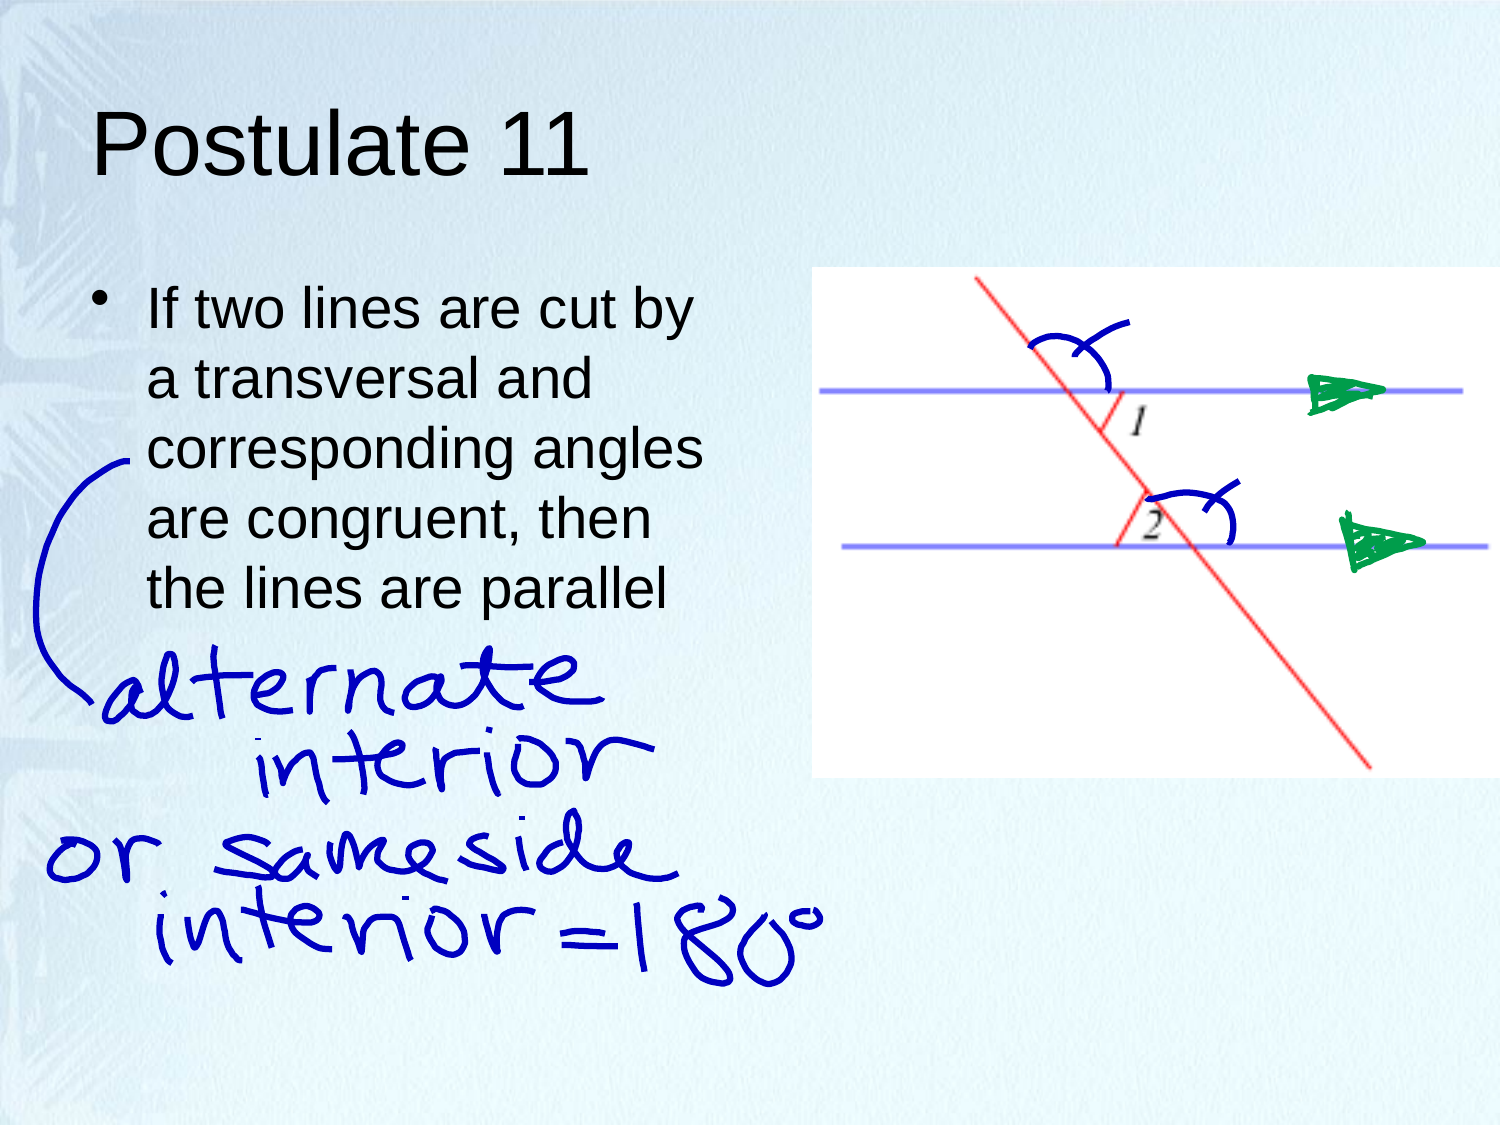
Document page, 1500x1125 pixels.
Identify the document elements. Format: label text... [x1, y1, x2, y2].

text_box [513, 737, 557, 786]
picture [0, 0, 1500, 1125]
text_box [35, 460, 130, 705]
text_box [356, 765, 366, 795]
text_box [113, 837, 160, 881]
text_box [529, 657, 603, 703]
text_box [104, 653, 194, 723]
text_box [739, 913, 793, 985]
text_box [426, 907, 466, 956]
text_box [676, 896, 734, 985]
text_box [565, 738, 655, 779]
text_box [240, 905, 333, 950]
list If two lines are cut by a transversal and corresponding angles are congruent, then the lines are parallel [74, 262, 738, 1006]
text_box [635, 902, 646, 972]
text_box [486, 752, 500, 795]
text_box [559, 930, 606, 935]
text_box [538, 810, 679, 880]
text_box [517, 836, 528, 871]
text_box [482, 647, 491, 665]
text_box [215, 679, 224, 719]
text_box [48, 838, 99, 881]
text_box [191, 674, 254, 683]
text_box [212, 645, 219, 675]
text_box [328, 833, 448, 883]
text_box [251, 671, 294, 713]
text_box [274, 848, 319, 880]
text_box [186, 909, 243, 962]
text_box [561, 944, 618, 948]
text_box [257, 885, 265, 915]
text_box [791, 909, 821, 928]
text_box [274, 751, 329, 804]
text_box [434, 747, 480, 791]
text_box [344, 915, 412, 961]
text_box [307, 667, 337, 713]
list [812, 267, 1500, 778]
text_box [158, 914, 173, 964]
text_box [458, 834, 505, 872]
text_box [332, 741, 426, 786]
text_box [348, 730, 361, 757]
text_box [483, 909, 536, 953]
text_box [347, 669, 395, 714]
text_box [460, 664, 534, 669]
text_box [213, 836, 274, 879]
title Postulate 11 [74, 44, 1426, 233]
text_box [403, 667, 524, 708]
text_box [262, 920, 273, 948]
text_box [257, 756, 268, 796]
